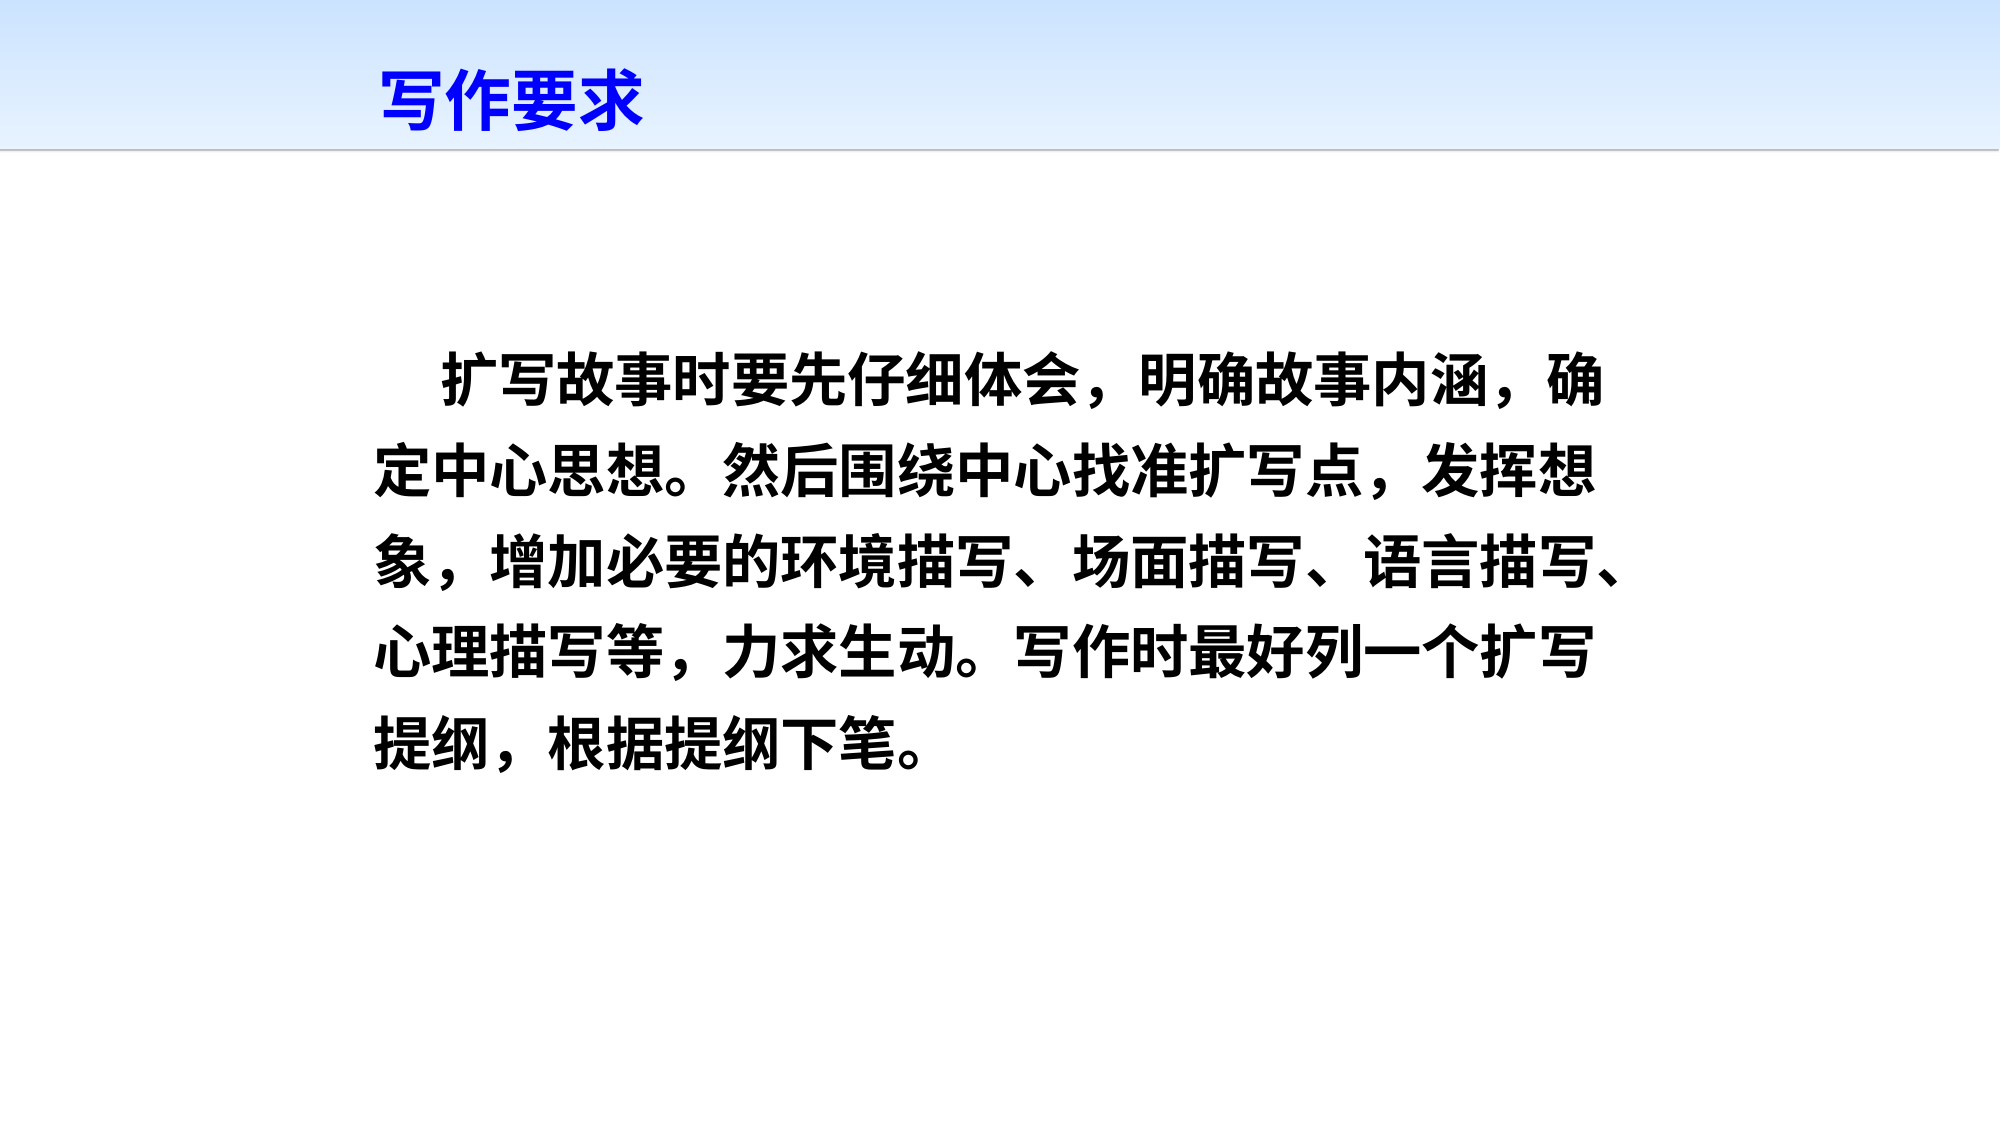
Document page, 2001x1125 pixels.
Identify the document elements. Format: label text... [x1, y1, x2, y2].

text_box 扩写故事时要先仔细体会，明确故事内涵，确定中心思想。然后围绕中心找准扩写点，发挥想象，增加必要的环境描写、场面描写、语言描写、心理描写等，力求生动。写作时最好列一个扩写提纲，根据提纲下笔。 [358, 314, 1642, 784]
text_box 写作要求 [363, 27, 661, 147]
